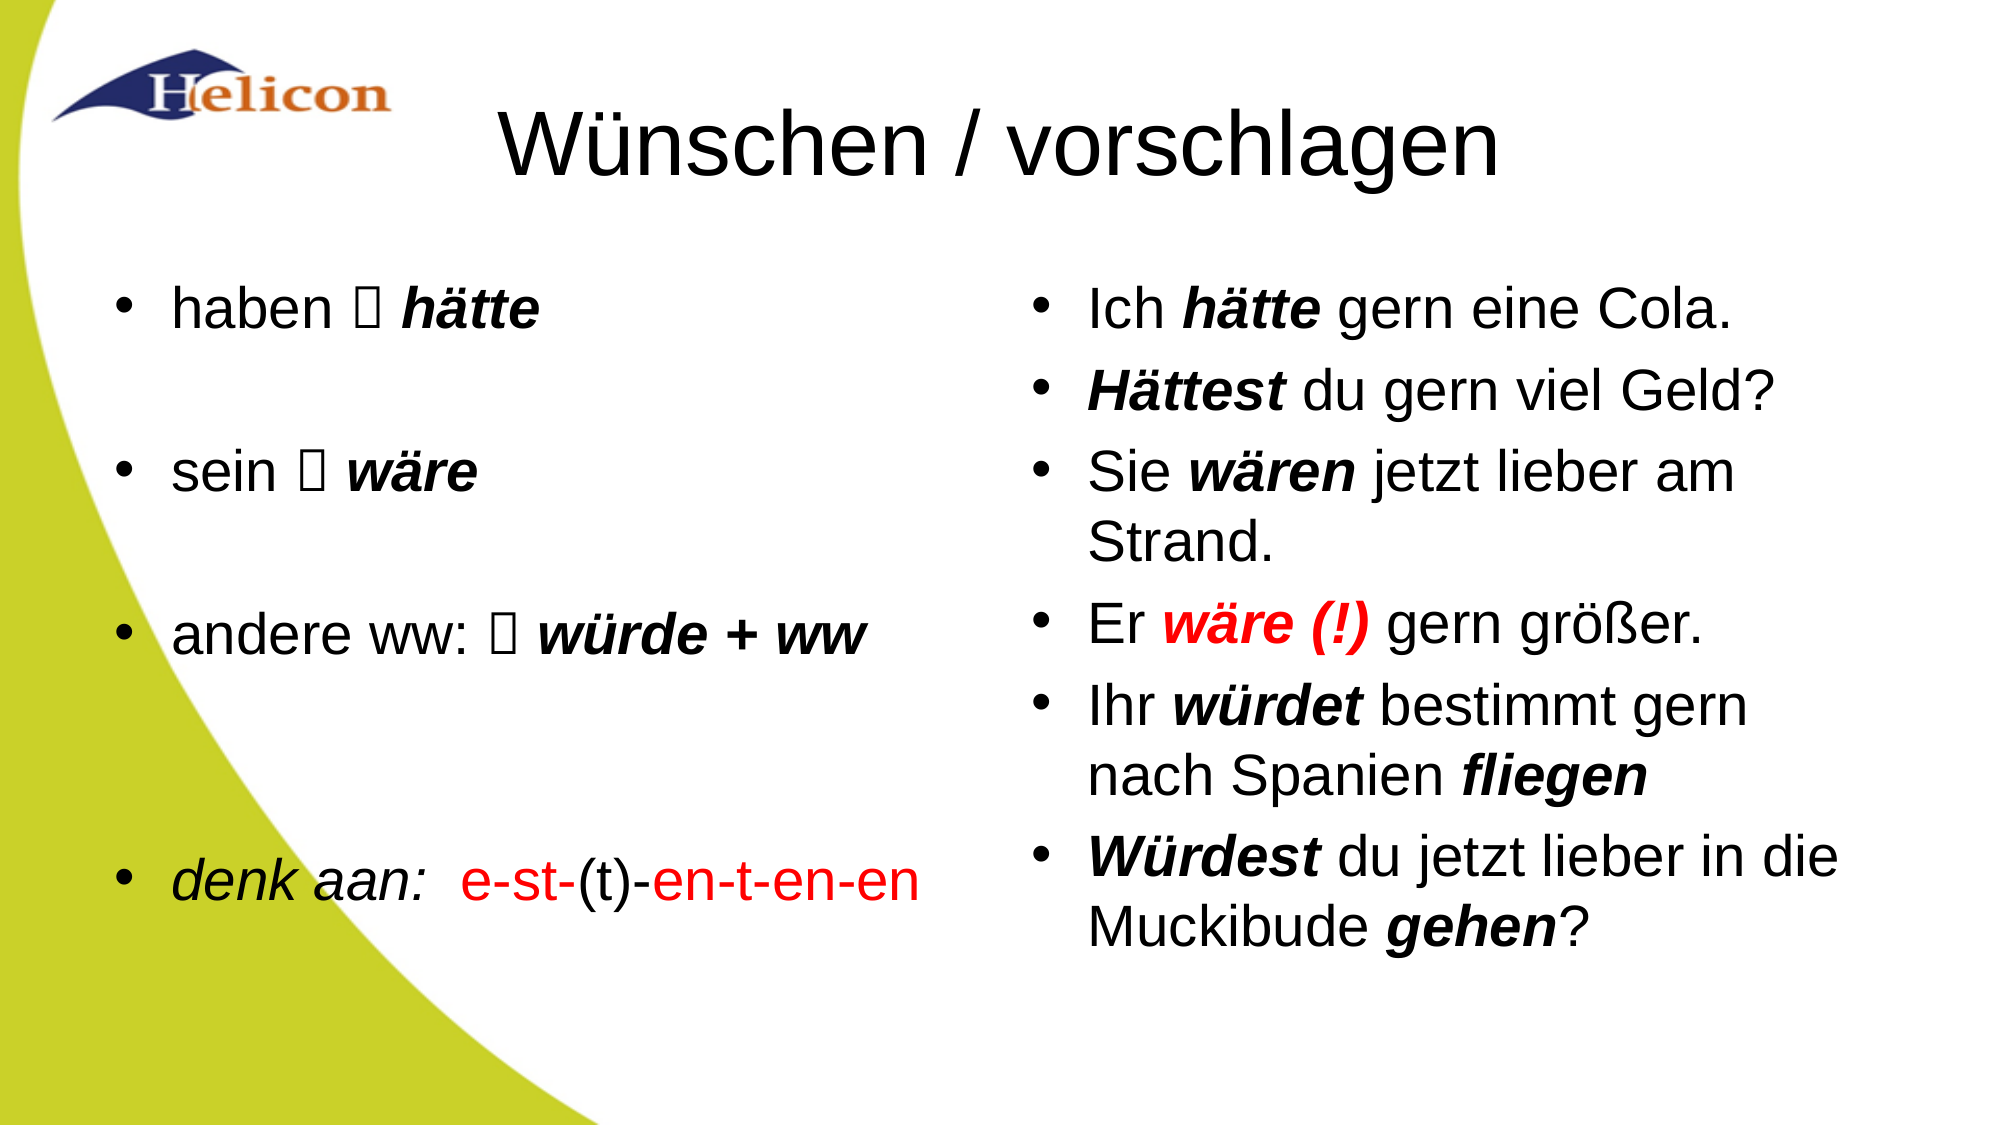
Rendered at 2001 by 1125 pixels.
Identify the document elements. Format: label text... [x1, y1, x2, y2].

picture [0, 0, 2000, 1125]
list haben  hätte sein  wäre andere ww:  würde + ww denk aan: e-st-(t)-en-t-en-en [99, 262, 984, 1005]
list Ich hätte gern eine Cola. Hättest du gern viel Geld? Sie wären jetzt lieber am Strand. Er wäre (!) gern größer. Ihr würdet bestimmt gern nach Spanien fliegen Würdest du jetzt lieber in die Muckibude gehen? [1016, 262, 1900, 1005]
title Wünschen / vorschlagen [99, 45, 1900, 233]
